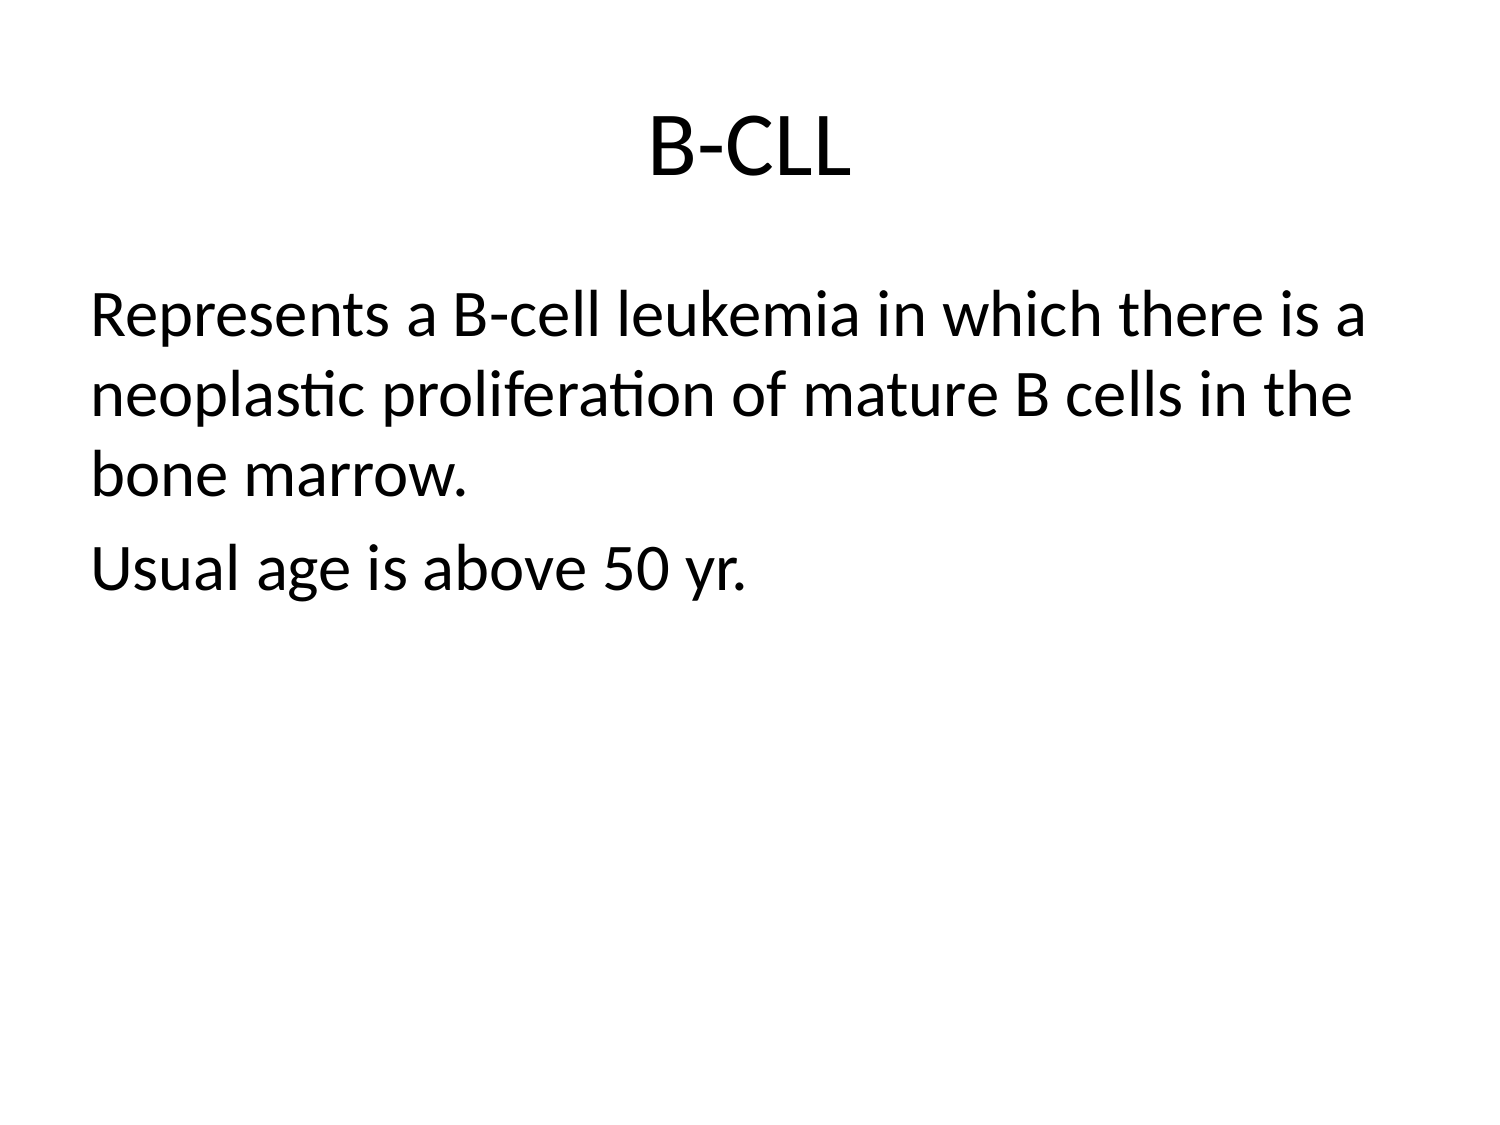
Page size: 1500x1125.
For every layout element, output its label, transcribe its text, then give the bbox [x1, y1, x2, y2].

list Represents a B-cell leukemia in which there is a neoplastic proliferation of mature B cells in the bone marrow. Usual age is above 50 yr. [75, 262, 1425, 1038]
title B-CLL [75, 45, 1425, 233]
